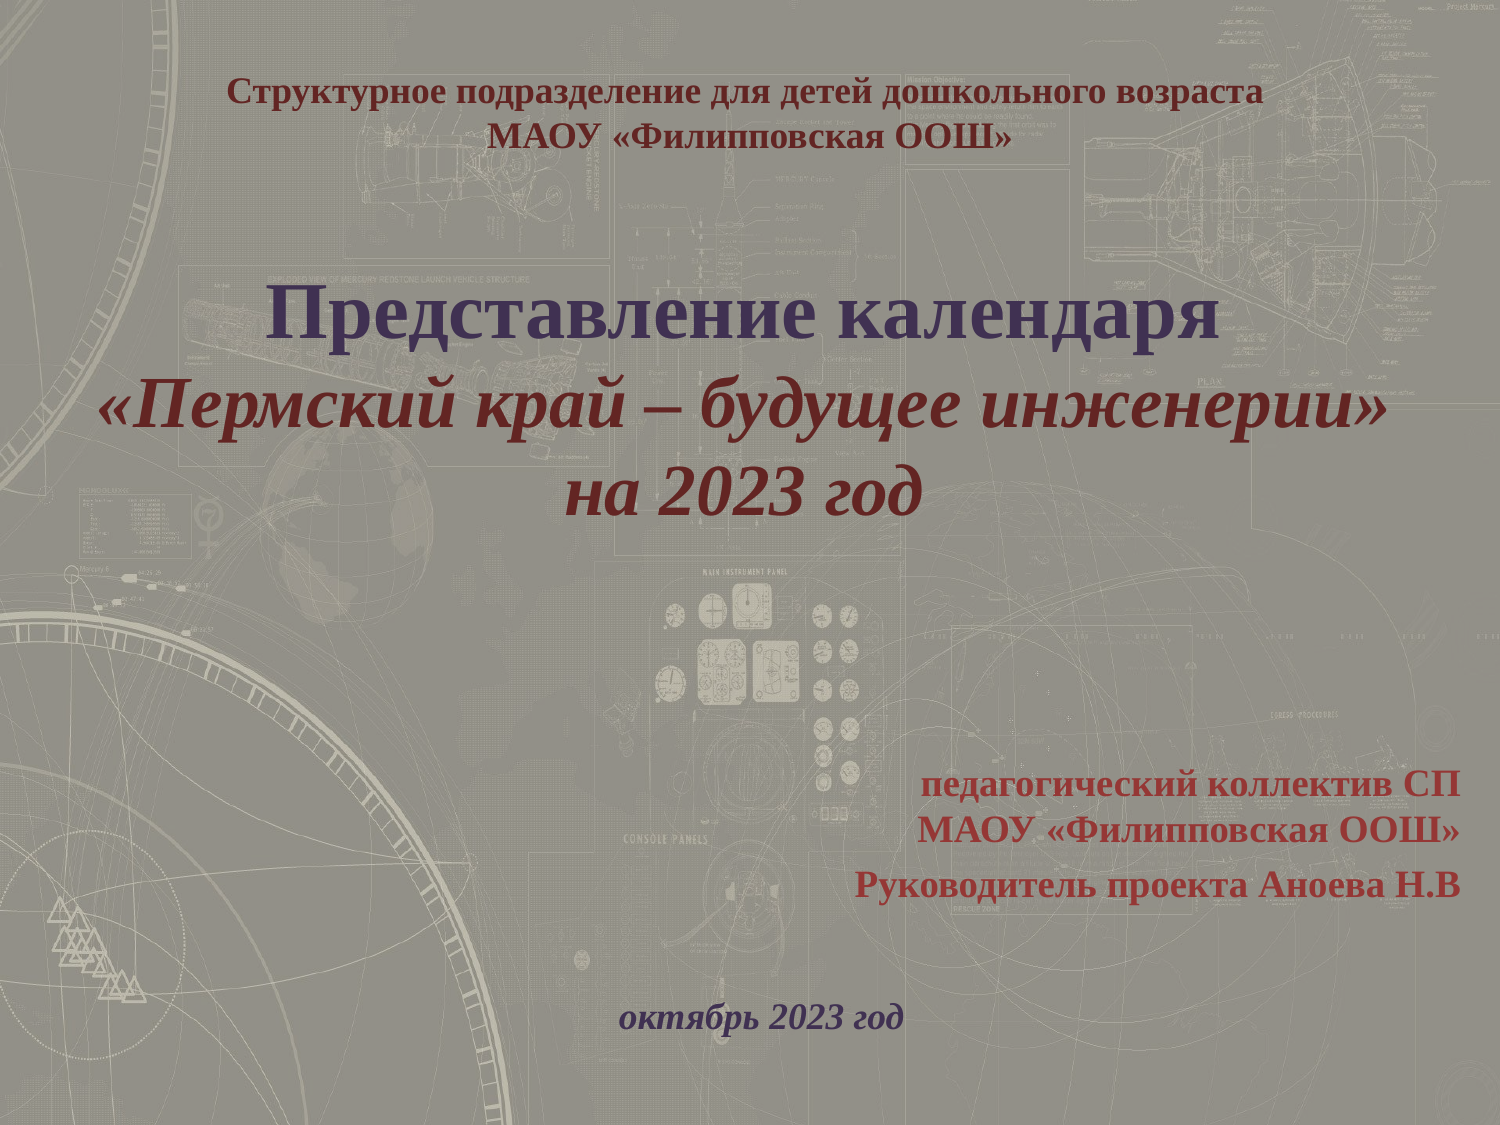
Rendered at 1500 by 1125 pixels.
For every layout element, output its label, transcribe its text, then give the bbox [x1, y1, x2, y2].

title Представление календаря «Пермский край – будущее инженерии» на 2023 год [70, 210, 1418, 577]
subtitle педагогический коллектив СП МАОУ «Филипповская ООШ» Руководитель проекта Аноева Н.В [820, 750, 1477, 914]
text_box октябрь 2023 год [351, 984, 1172, 1045]
text_box Структурное подразделение для детей дошкольного возраста МАОУ «Филипповская ООШ» [70, 58, 1430, 164]
